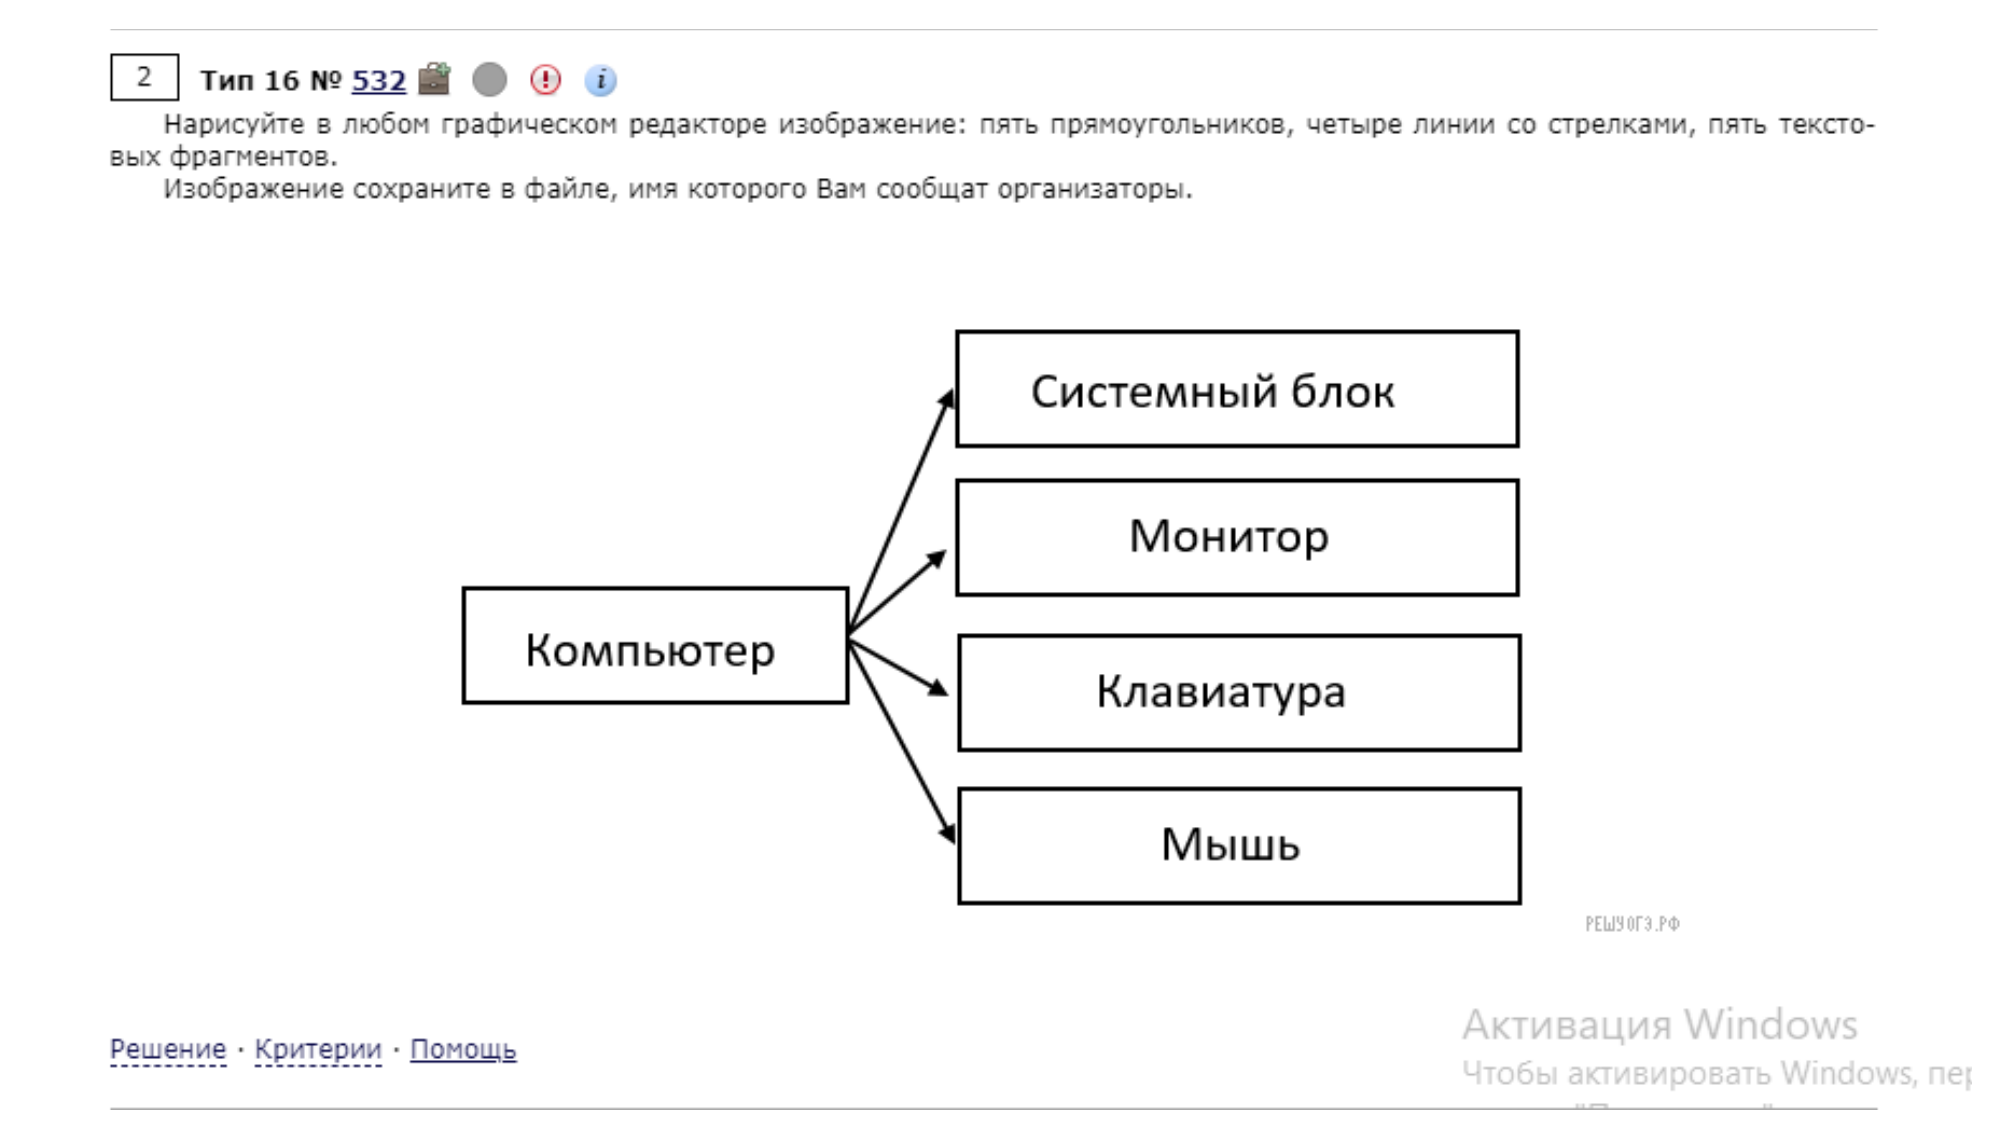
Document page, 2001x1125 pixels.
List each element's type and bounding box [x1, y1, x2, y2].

list [101, 29, 1972, 1110]
